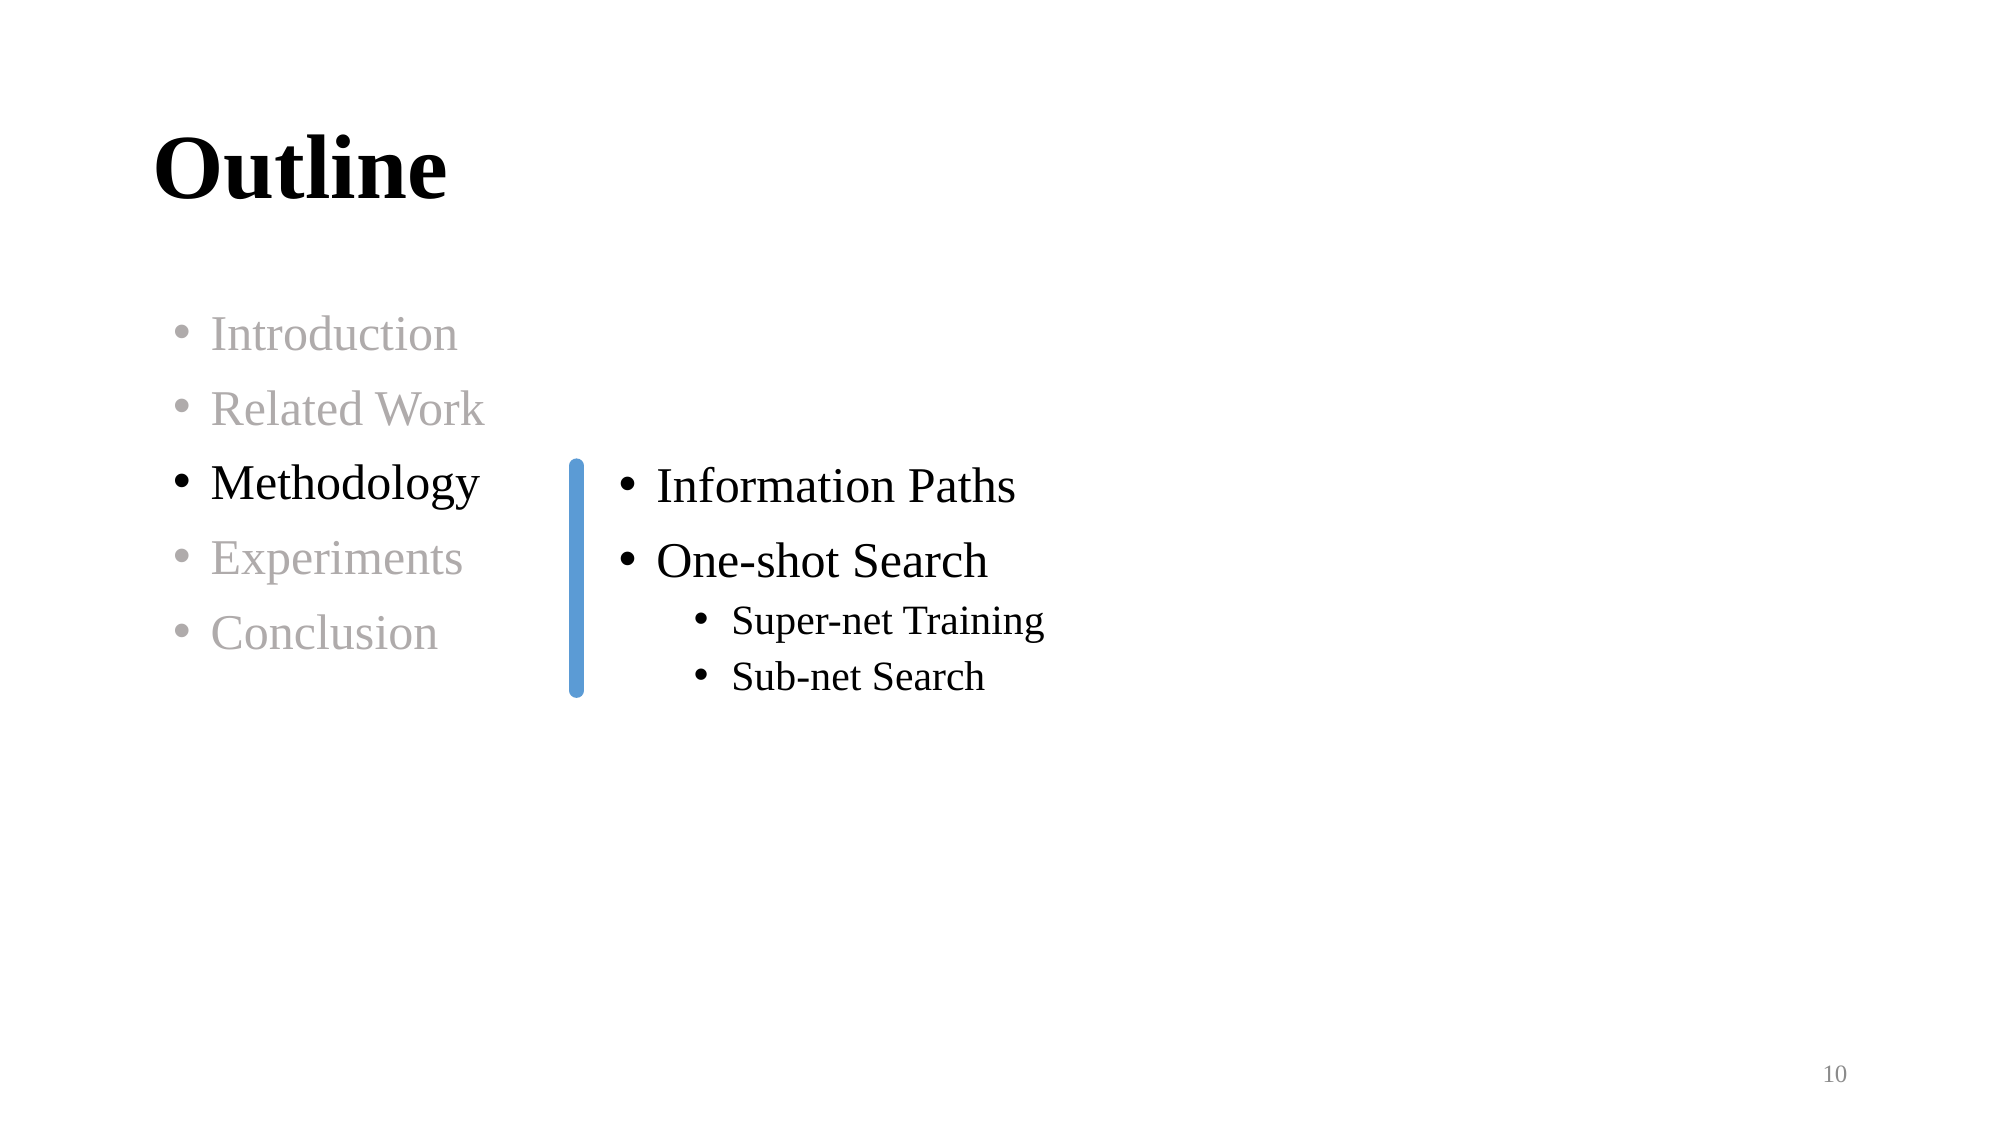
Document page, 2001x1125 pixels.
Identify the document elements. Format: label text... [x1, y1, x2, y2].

title Outline [137, 59, 1863, 278]
list Introduction Related Work Methodology Experiments Conclusion [158, 299, 1863, 1014]
text_box Information Paths One-shot Search Super-net Training Sub-net Search [603, 451, 1263, 751]
text_box [571, 450, 1765, 750]
slide_number 10 [1412, 1042, 1863, 1103]
